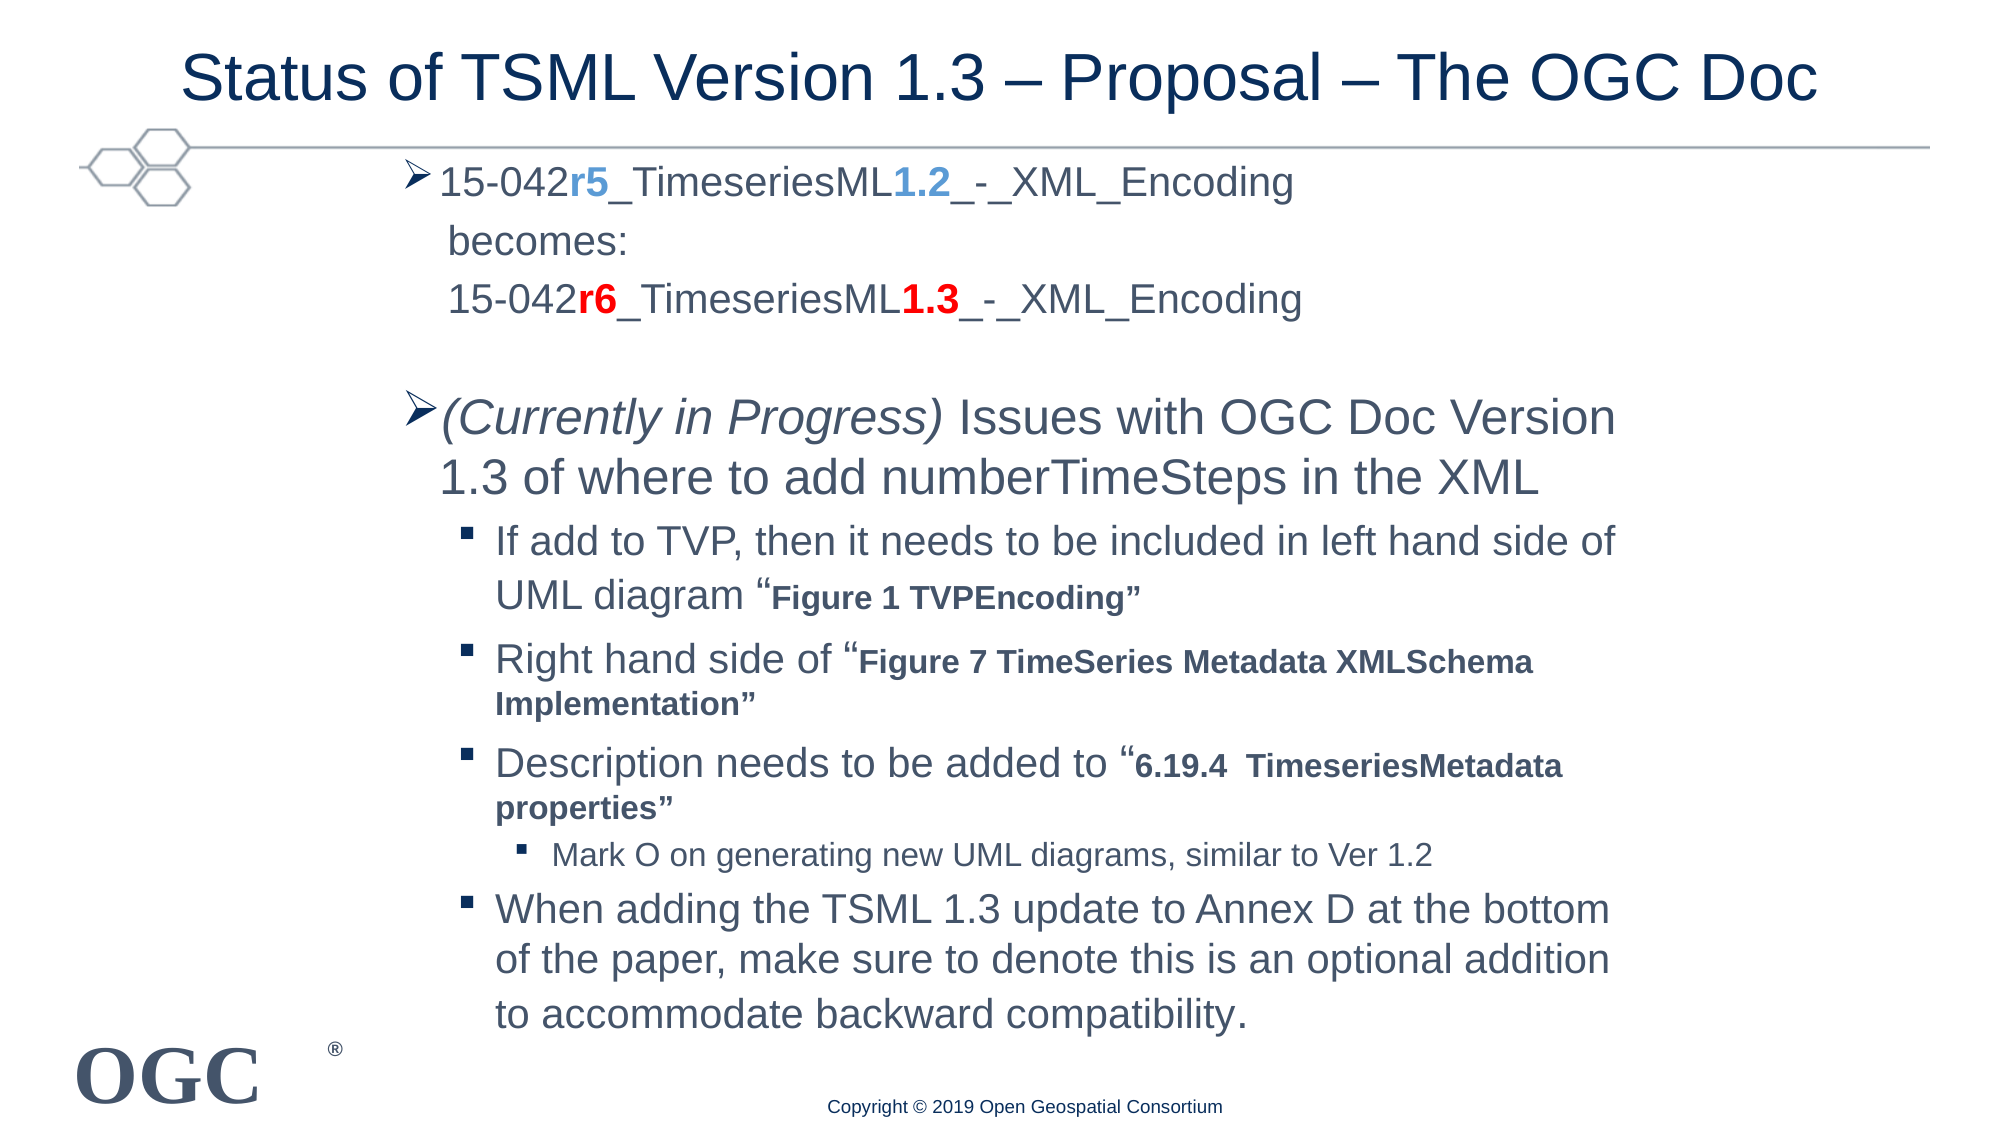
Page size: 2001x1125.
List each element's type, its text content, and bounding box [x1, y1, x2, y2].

list 15-042r5_TimeseriesML1.2_-_XML_Encoding becomes: 15-042r6_TimeseriesML1.3_-_XML_Encoding (Currently in Progress) Issues with OGC Doc Version 1.3 of where to add numberTimeSteps in the XML If add to TVP, then it needs to be included in left hand side of UML diagram “Figure 1 TVPEncoding” Right hand side of “Figure 7 TimeSeries Metadata XMLSchema Implementation” Description needs to be added to “6.19.4 TimeseriesMetadata properties” Mark O on generating new UML diagrams, similar to Ver 1.2 When adding the TSML 1.3 update to Annex D at the bottom of the paper, make sure to denote this is an optional addition to accommodate backward compatibility. [274, 79, 1662, 1017]
title Status of TSML Version 1.3 – Proposal – The OGC Doc [50, 22, 1951, 136]
picture [1662, 136, 1930, 208]
picture [79, 136, 274, 208]
footer Copyright © 2019 Open Geospatial Consortium [762, 1087, 1288, 1125]
